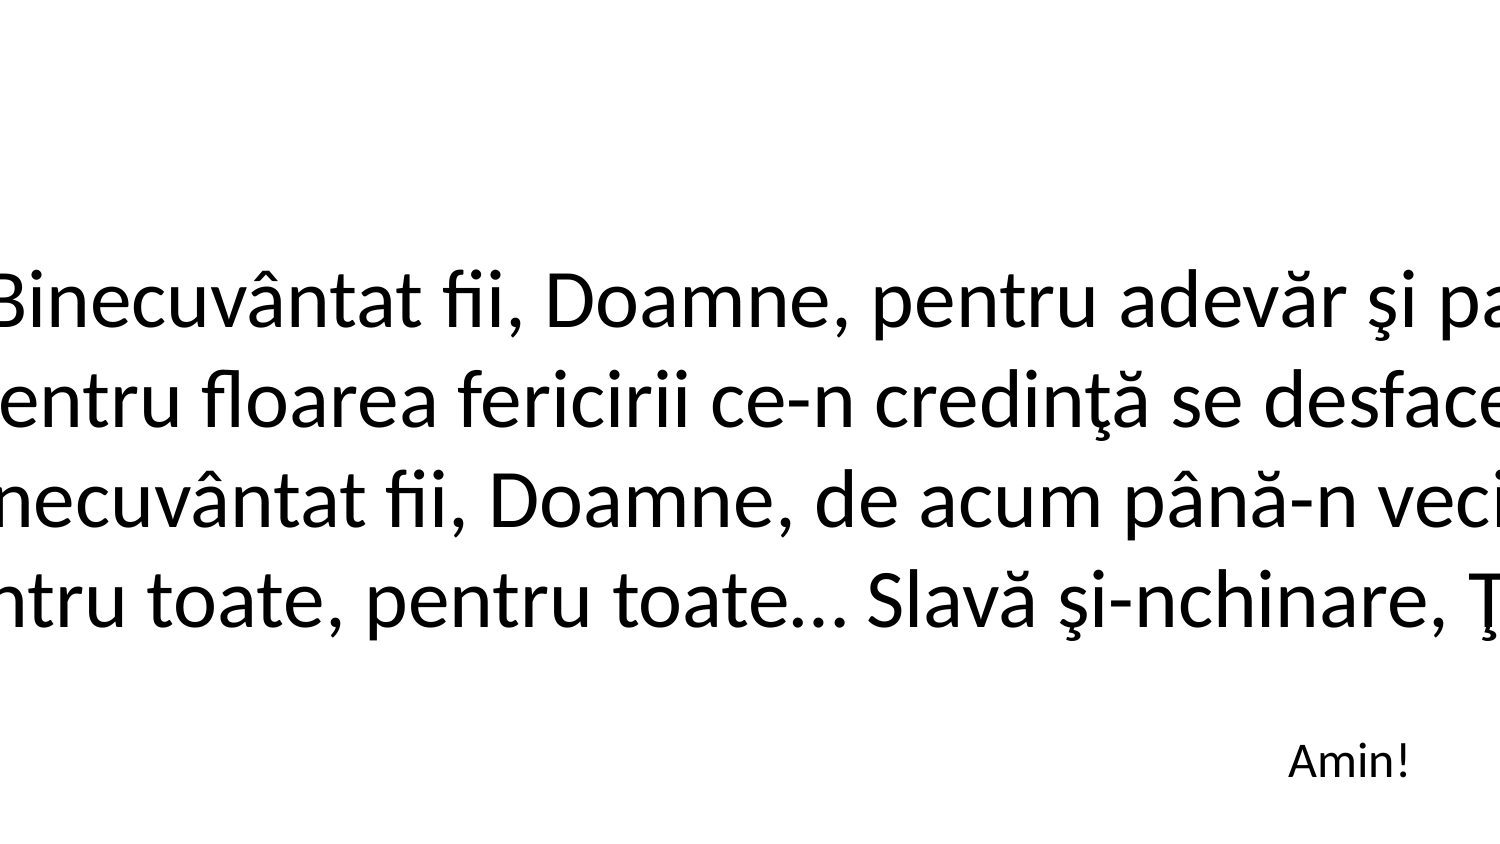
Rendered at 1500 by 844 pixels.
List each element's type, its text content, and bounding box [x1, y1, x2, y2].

text_box 4. Binecuvântat fii, Doamne, pentru adevăr şi pace Pentru floarea fericirii ce-n credinţă se desface. Binecuvântat fii, Doamne, de acum până-n vecie, Pentru toate, pentru toate… Slavă şi-nchinare, Ţie! [0, 192, 1500, 652]
text_box Amin! [1273, 674, 1427, 795]
